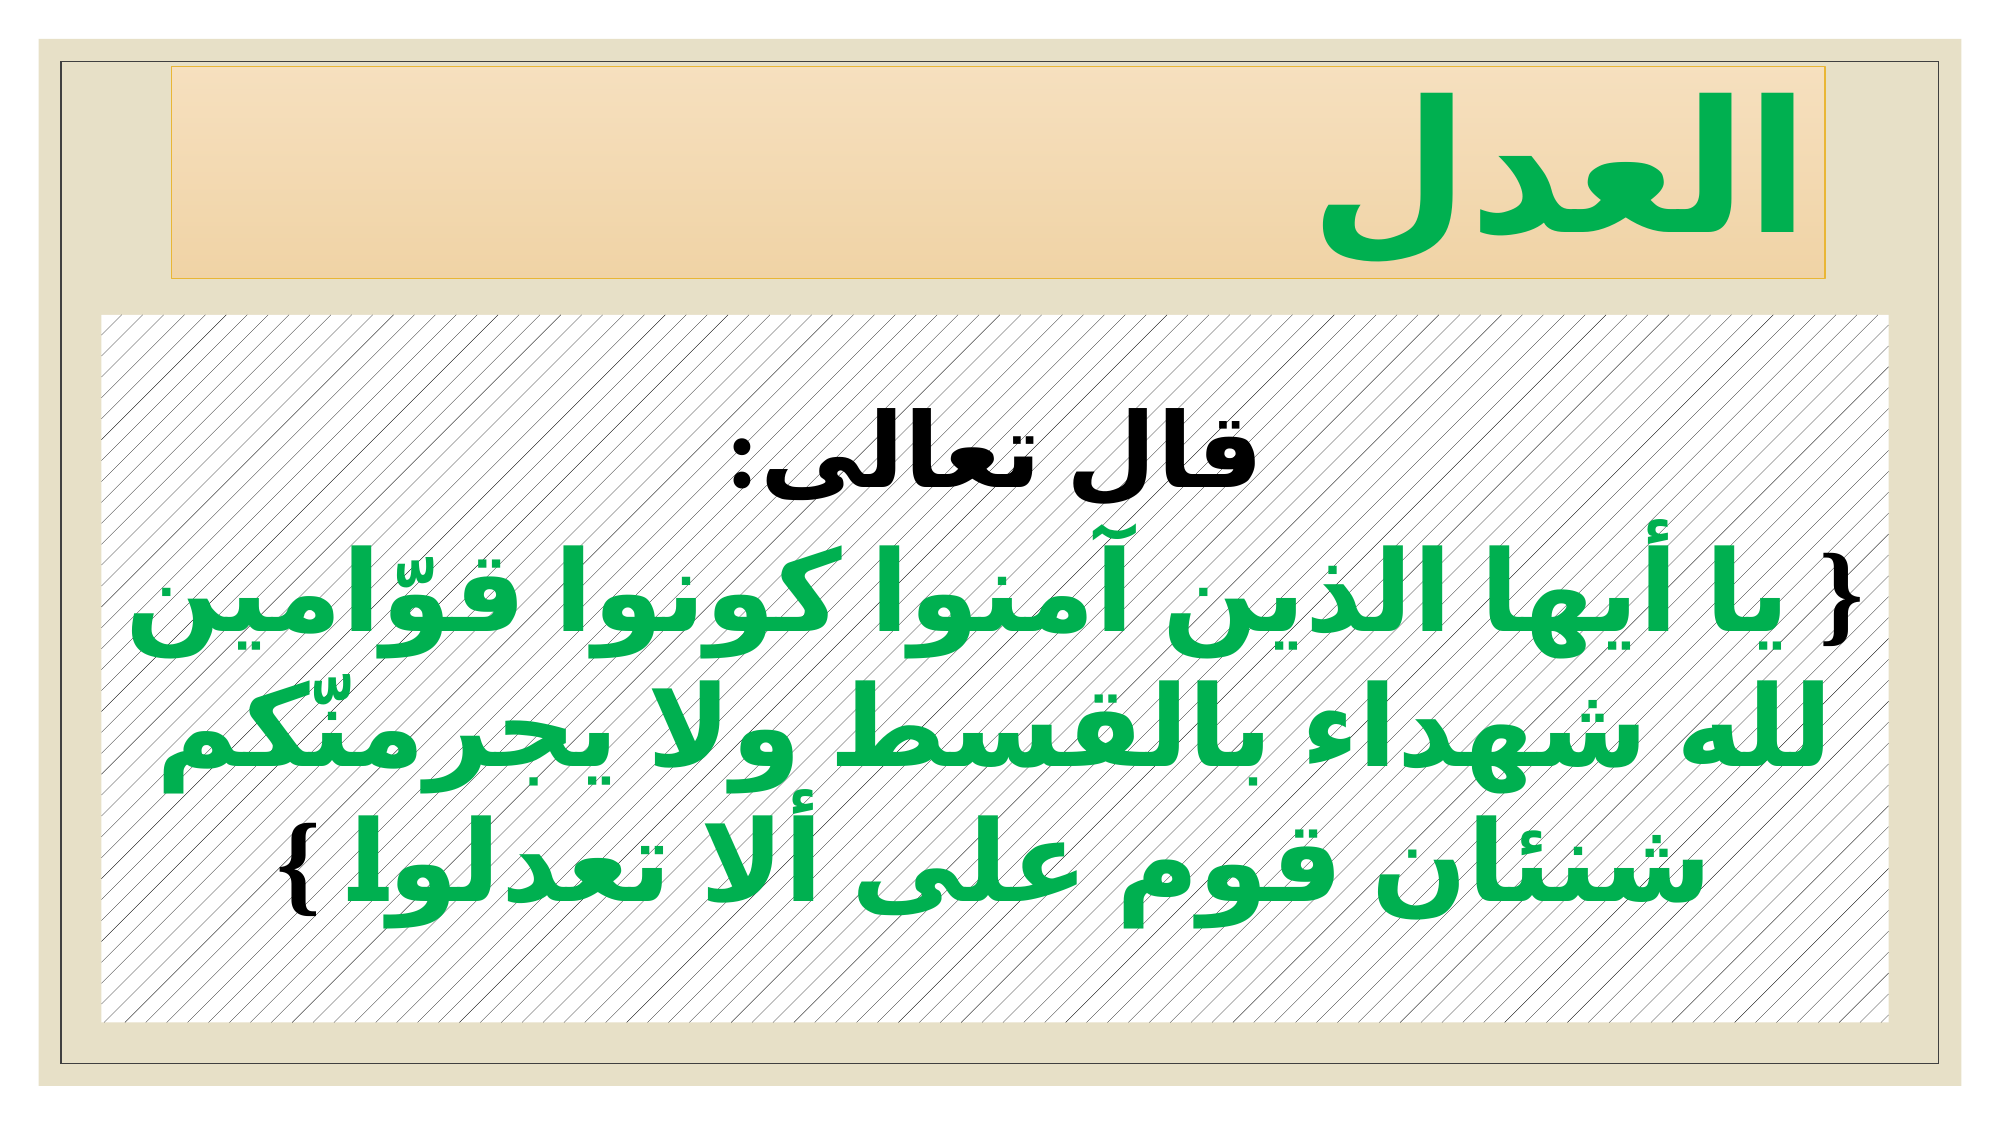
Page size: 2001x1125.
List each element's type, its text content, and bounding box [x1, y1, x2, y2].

list قال تعالى: { يا أيها الذين آمنوا كونوا قوّامين لله شهداء بالقسط ولا يجرمنّكم شنئان قوم على ألا تعدلوا } [101, 314, 1889, 1023]
title العدل [171, 66, 1826, 279]
